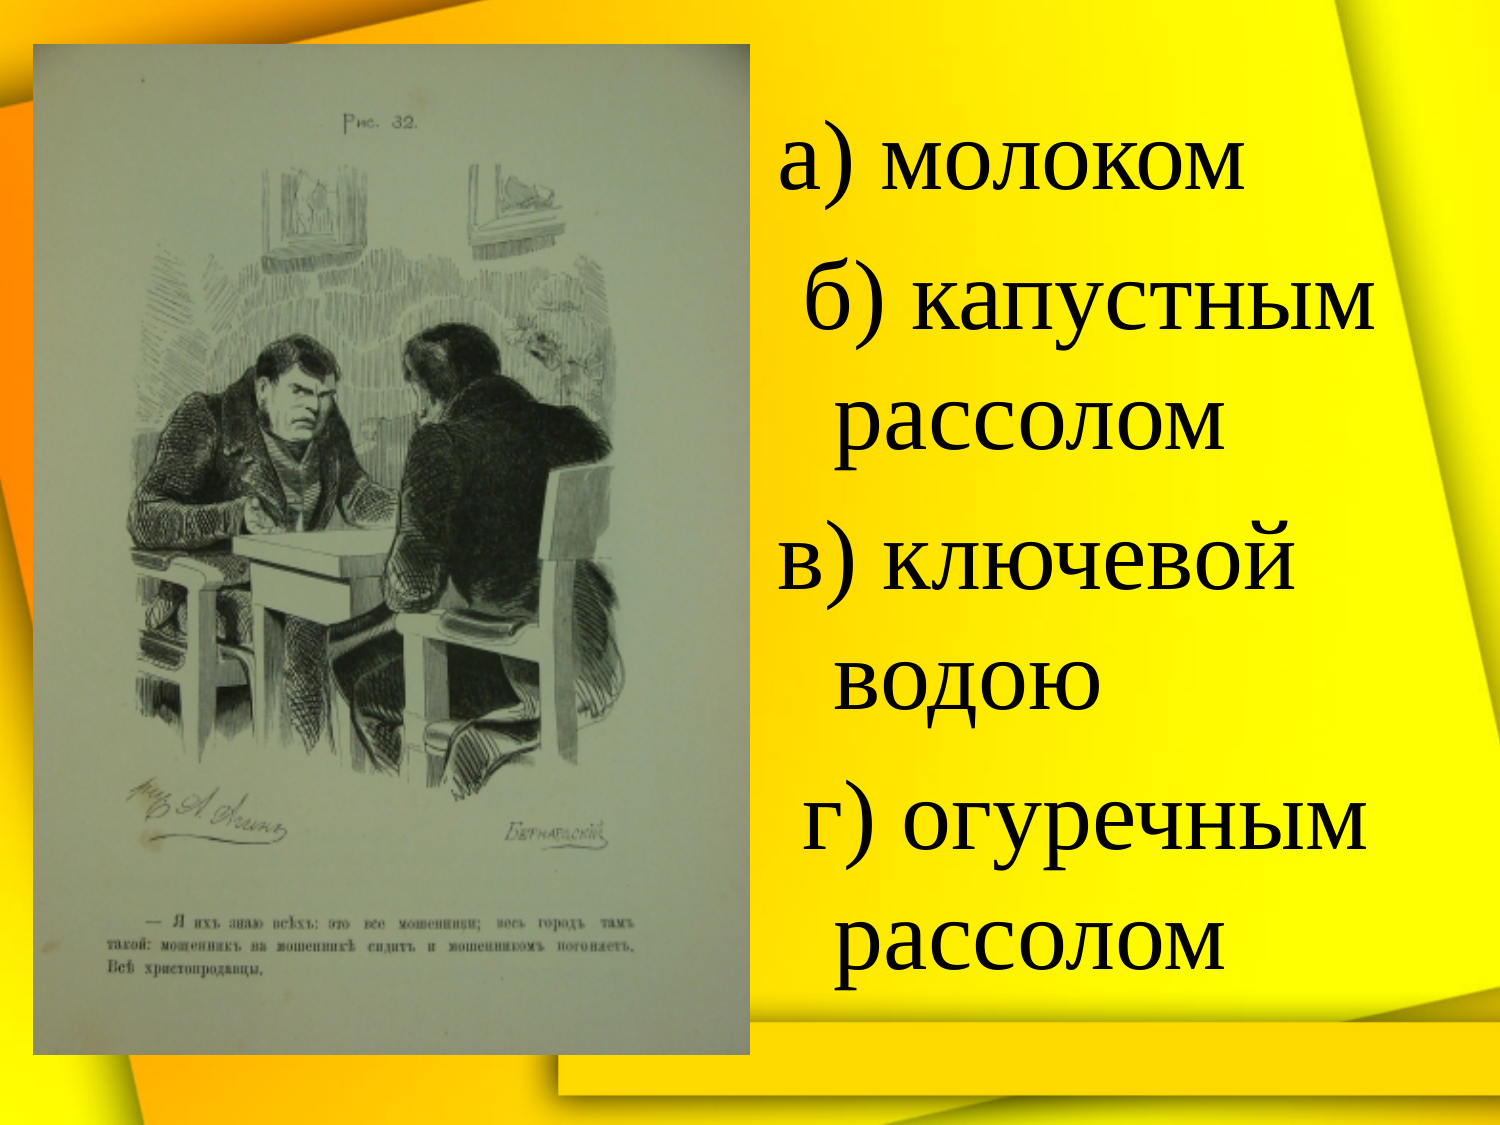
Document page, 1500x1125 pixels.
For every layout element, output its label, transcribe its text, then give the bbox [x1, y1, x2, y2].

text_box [33, 44, 751, 1055]
list а) молоком б) капустным рассолом в) ключевой водою г) огуречным рассолом [762, 81, 1454, 1055]
picture [0, 0, 1500, 1125]
